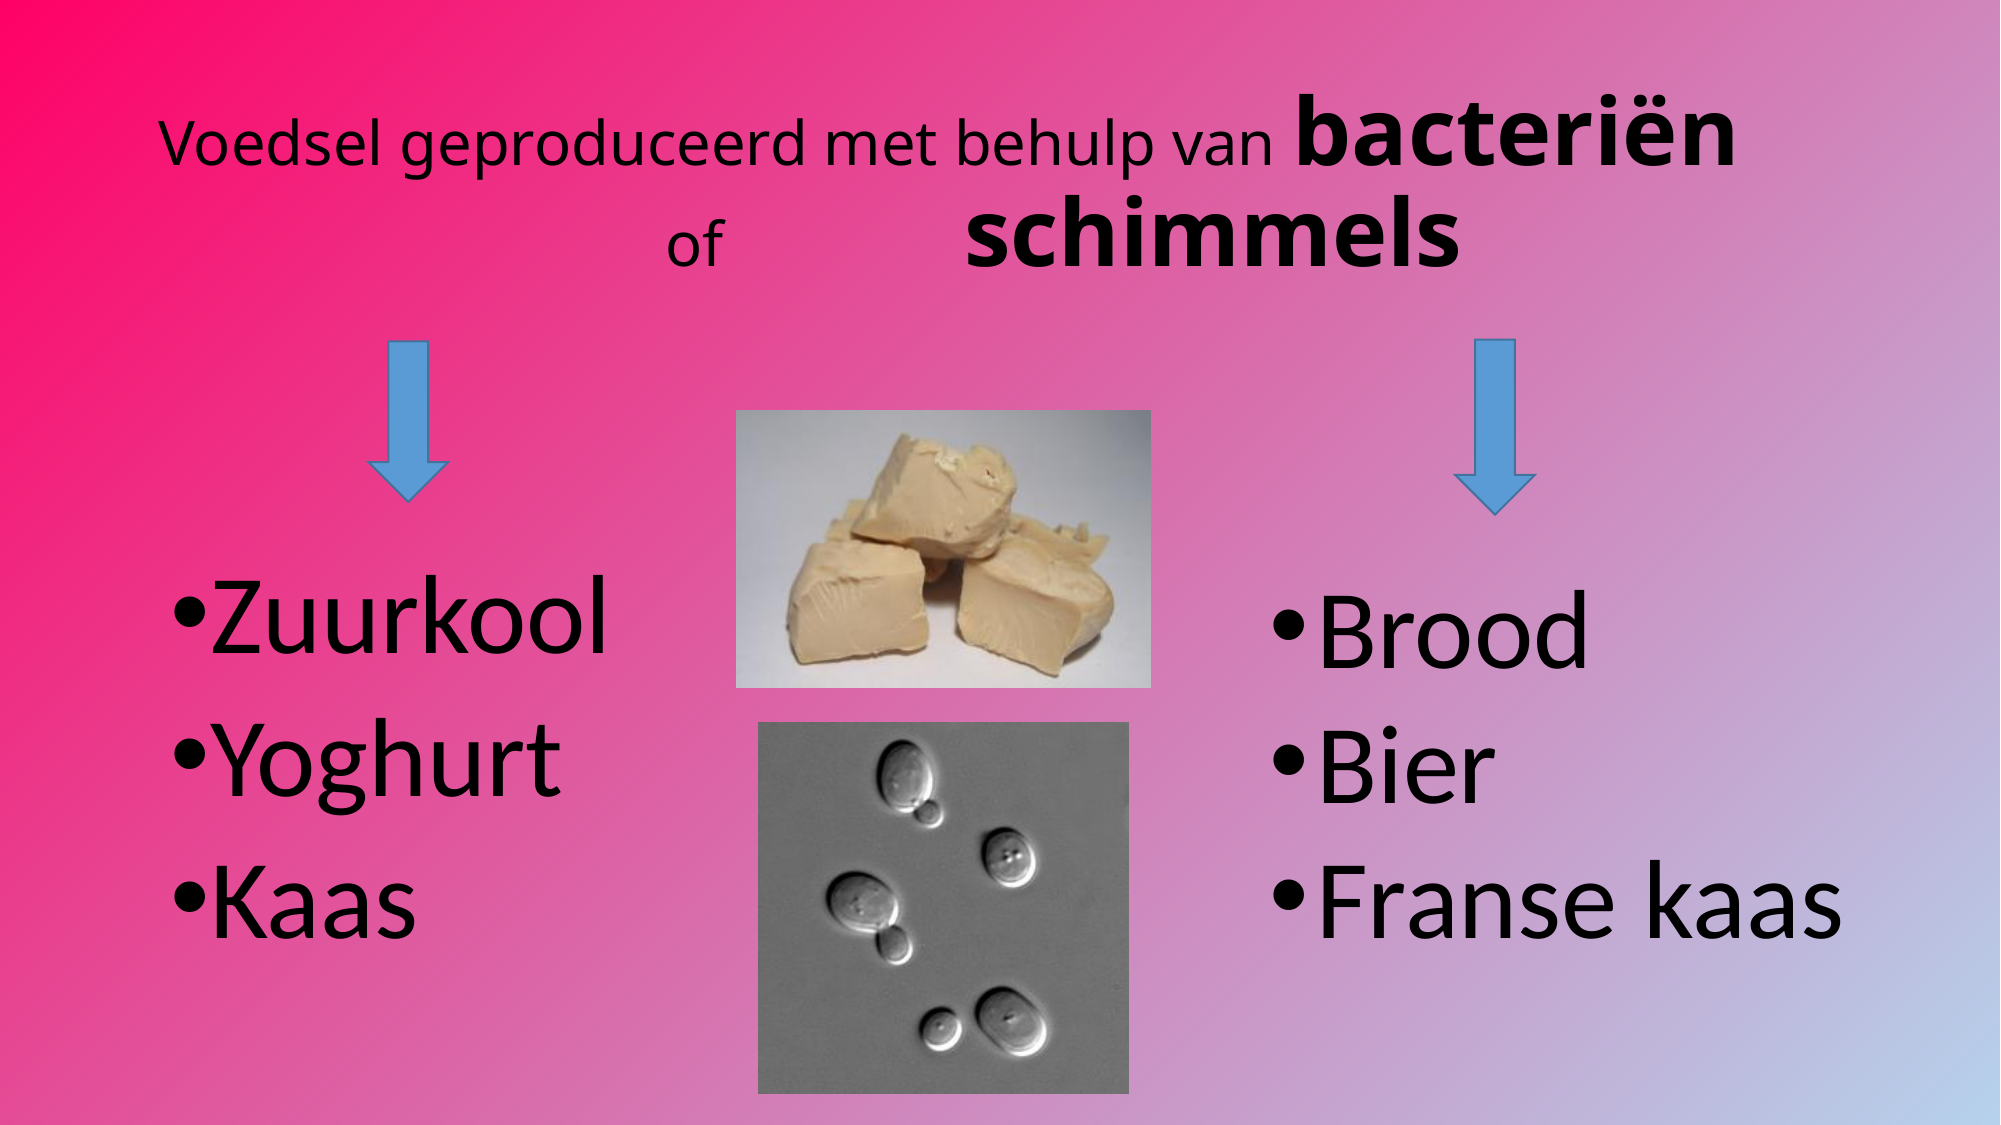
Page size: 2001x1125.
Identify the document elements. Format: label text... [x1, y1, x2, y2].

text_box [1452, 338, 1538, 517]
list Zuurkool Yoghurt Kaas [155, 549, 662, 1041]
text_box [366, 340, 451, 504]
text_box Brood Bier Franse kaas [1254, 549, 1860, 969]
title Voedsel geproduceerd met behulp van bacteriën of schimmels [137, 76, 1863, 295]
picture [736, 410, 1151, 688]
picture [758, 722, 1129, 1094]
